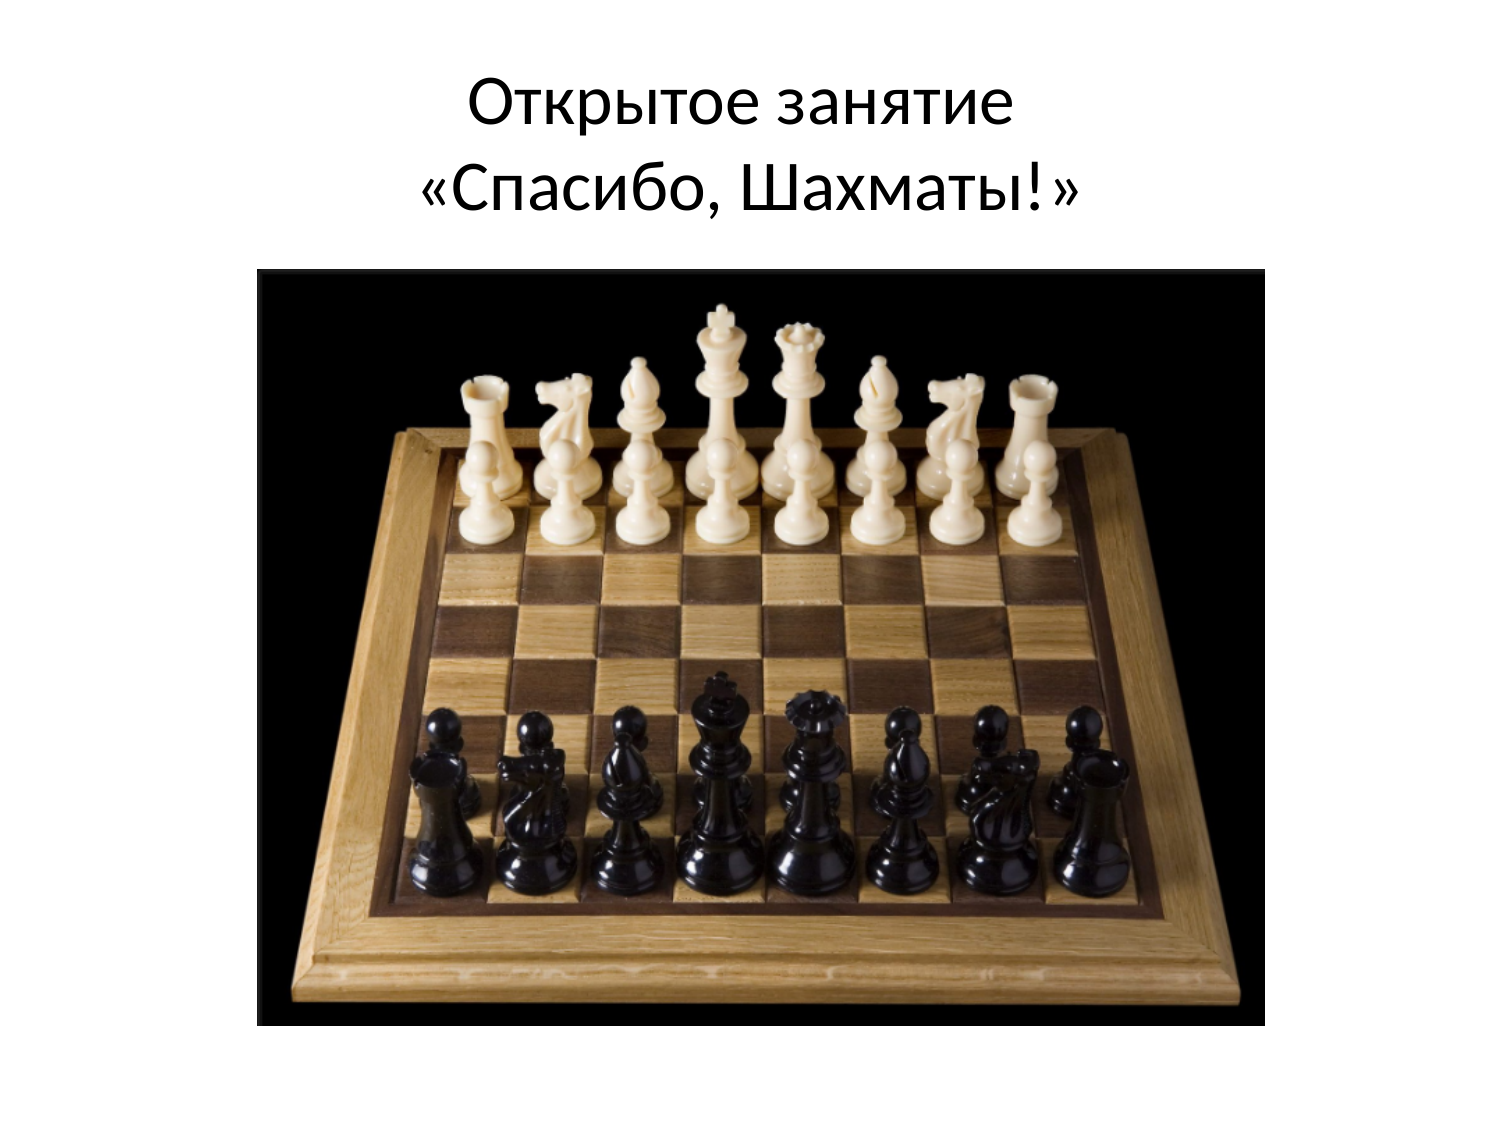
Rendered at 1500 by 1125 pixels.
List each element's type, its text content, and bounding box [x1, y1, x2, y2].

title Открытое занятие «Спасибо, Шахматы!» [75, 45, 1425, 233]
picture [257, 269, 1265, 1027]
